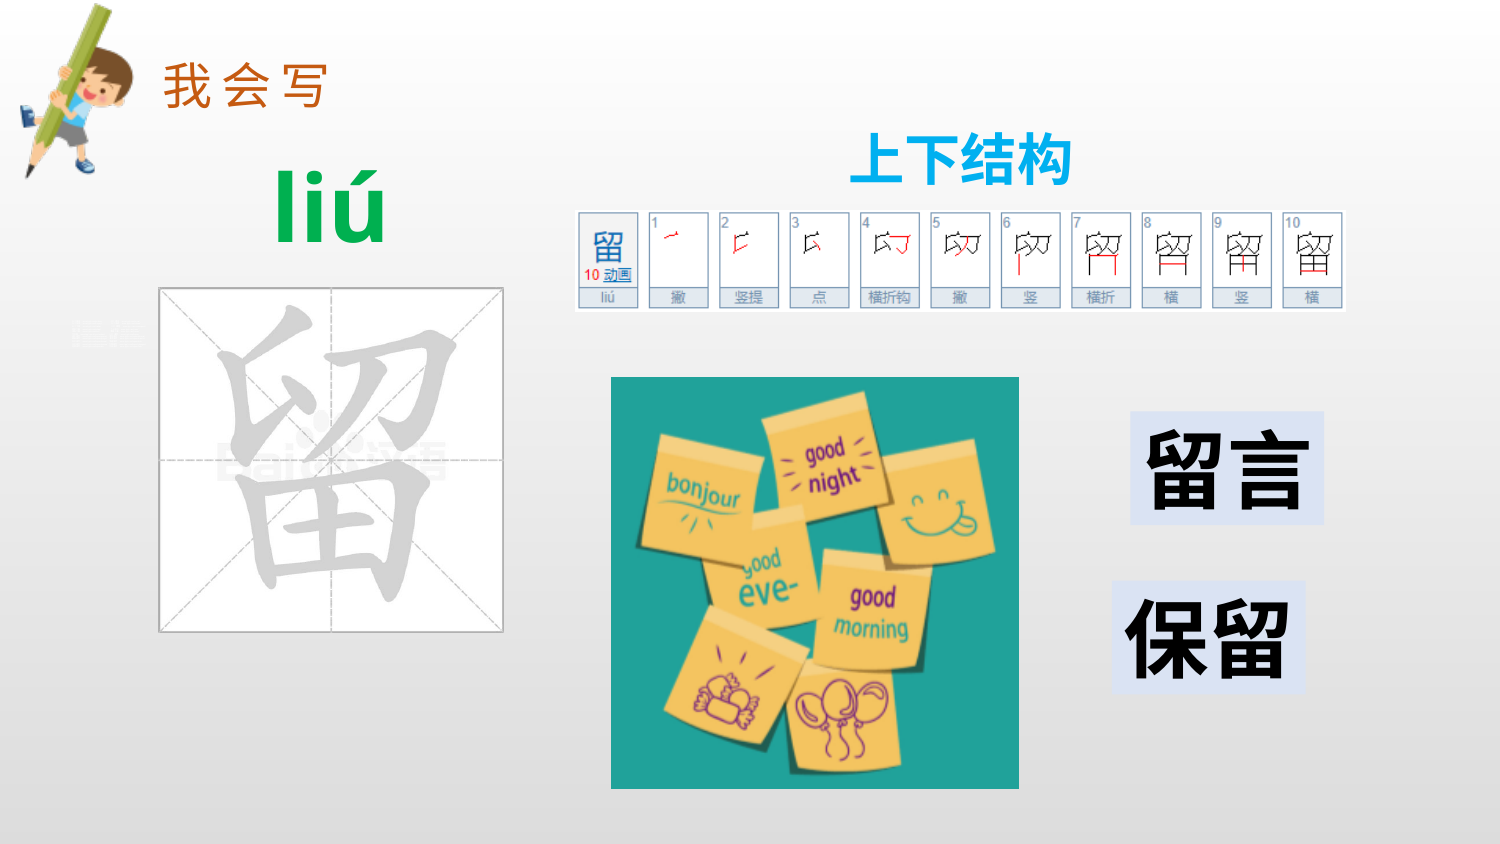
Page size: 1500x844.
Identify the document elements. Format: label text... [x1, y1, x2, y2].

picture [611, 377, 1019, 789]
text_box liú [195, 143, 467, 267]
text_box 留言 [1130, 411, 1325, 526]
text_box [8, 0, 354, 189]
picture [158, 287, 504, 633]
text_box 保留 [1111, 580, 1306, 695]
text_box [575, 117, 1346, 312]
